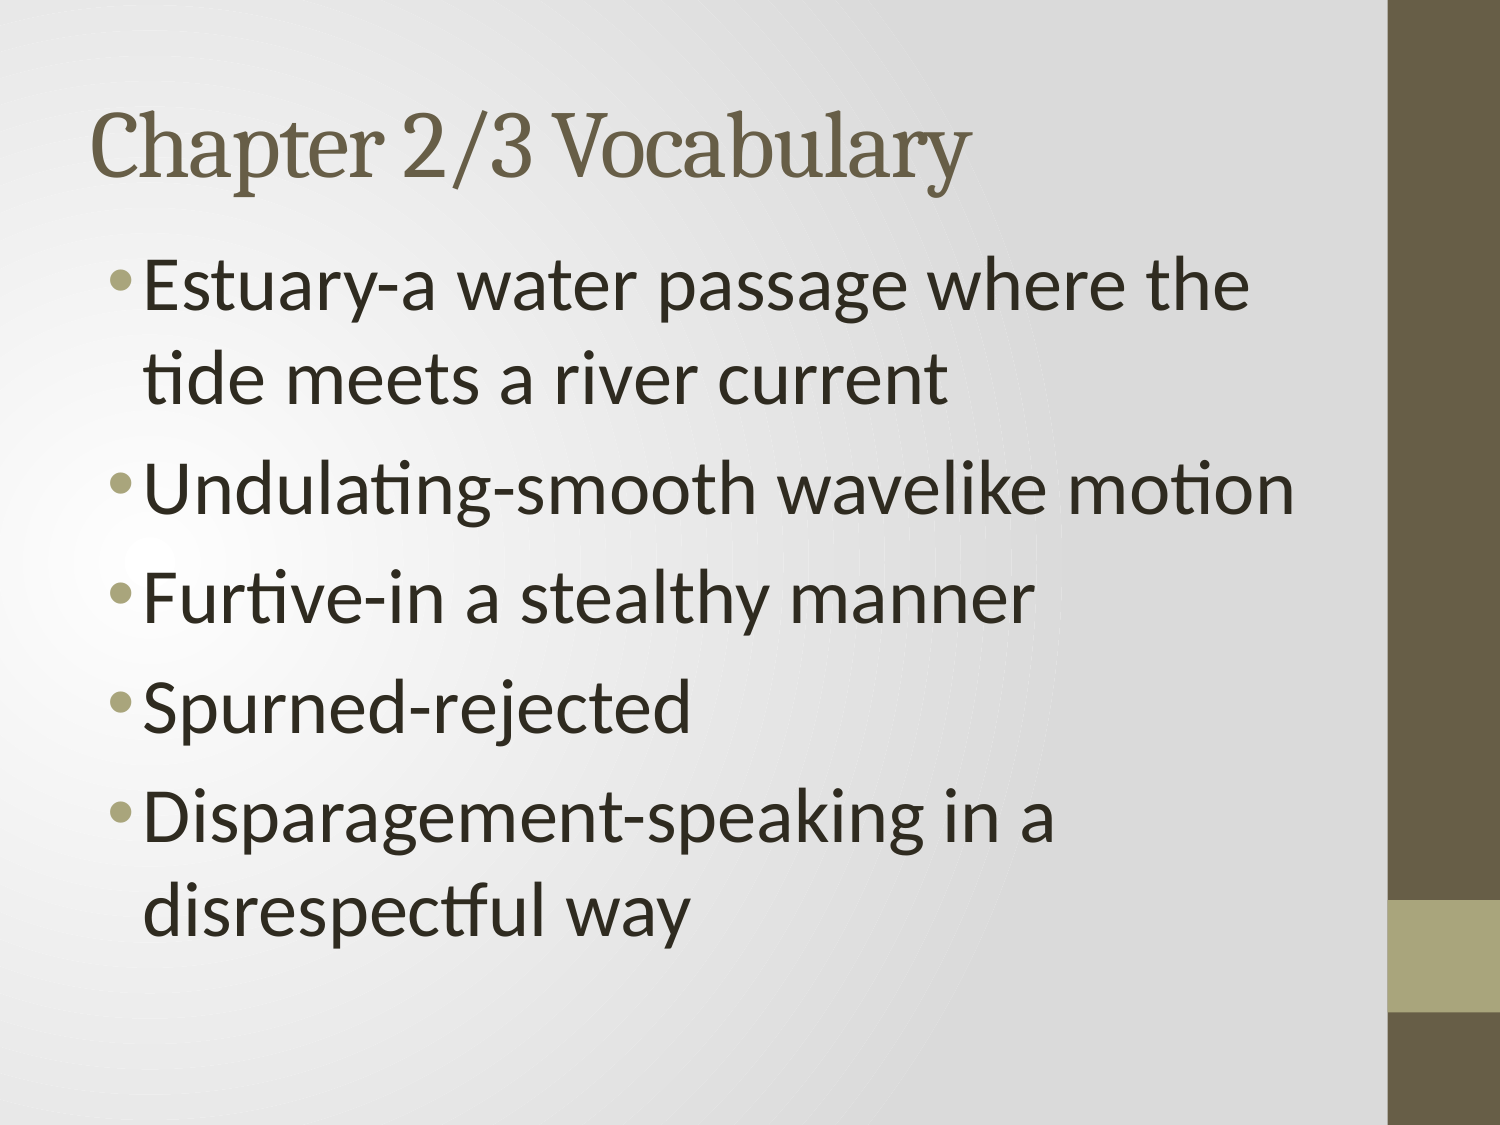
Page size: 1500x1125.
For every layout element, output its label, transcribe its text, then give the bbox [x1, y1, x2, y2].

list Estuary-a water passage where the tide meets a river current Undulating-smooth wavelike motion Furtive-in a stealthy manner Spurned-rejected Disparagement-speaking in a disrespectful way [75, 224, 1325, 1050]
title Chapter 2/3 Vocabulary [75, 45, 1325, 224]
